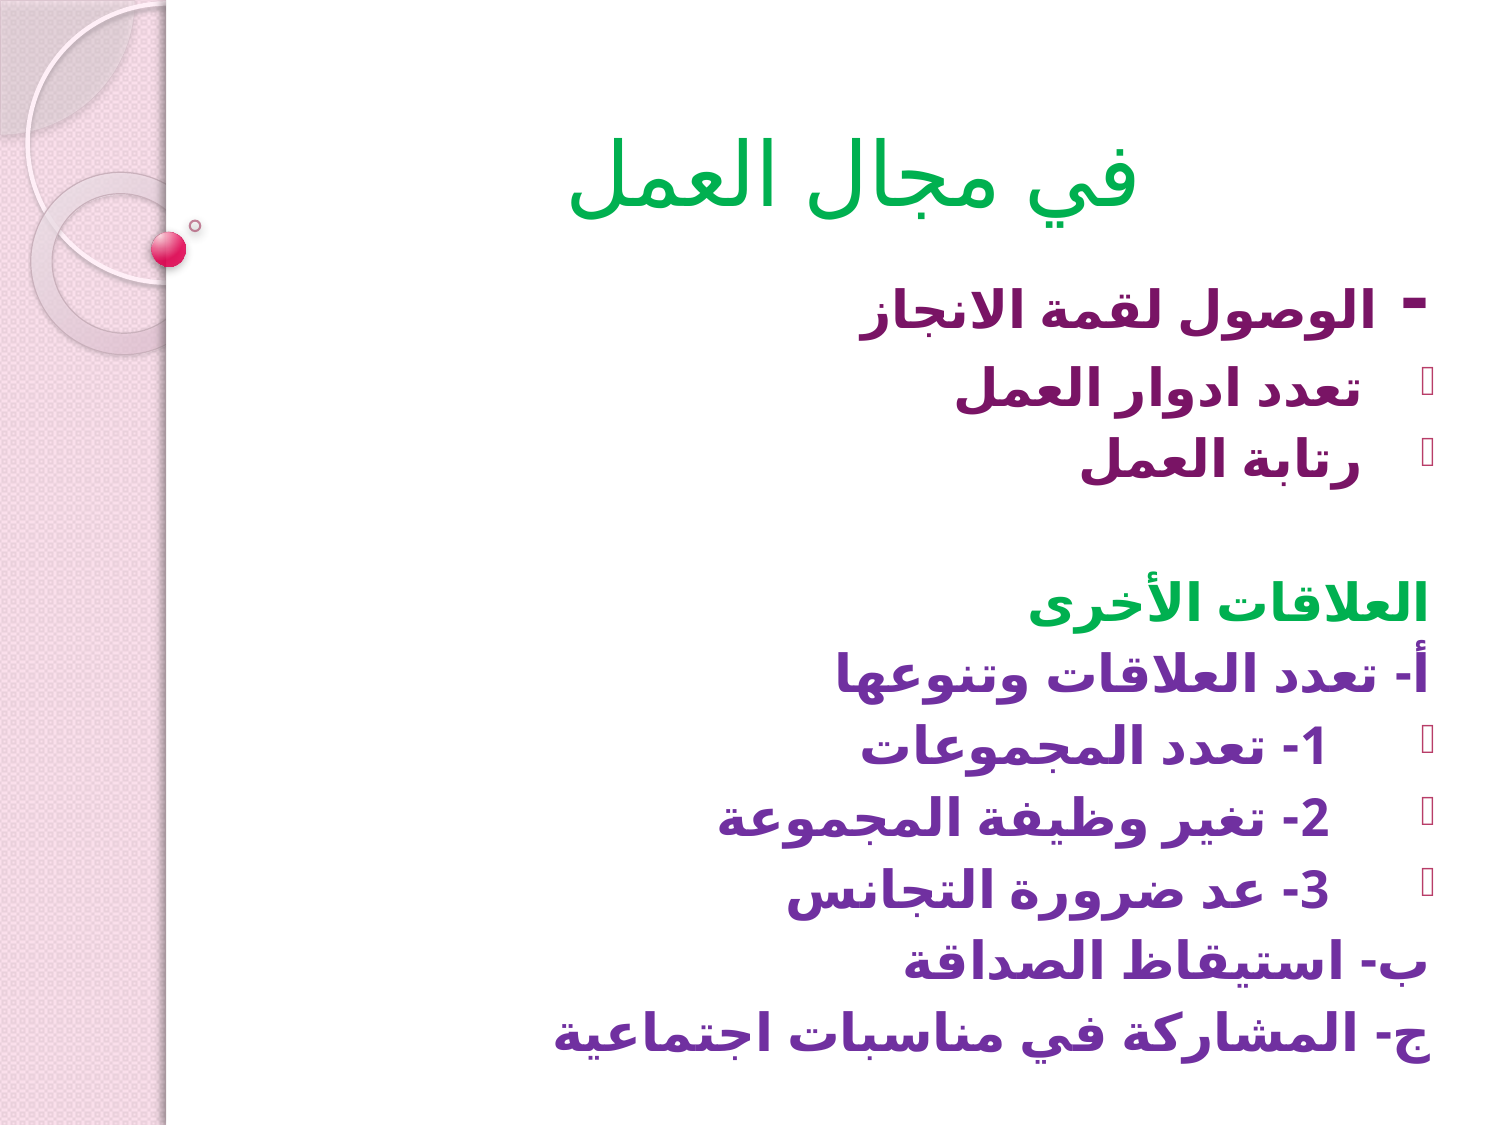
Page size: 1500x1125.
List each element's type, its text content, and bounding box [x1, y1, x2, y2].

subtitle - الوصول لقمة الانجاز تعدد ادوار العمل رتابة العمل العلاقات الأخرى أ- تعدد العلاقات وتنوعها 1- تعدد المجموعات 2- تغير وظيفة المجموعة 3- عد ضرورة التجانس ب- استيقاظ الصداقة ج- المشاركة في مناسبات اجتماعية [234, 243, 1450, 1071]
title في مجال العمل [234, 59, 1450, 232]
